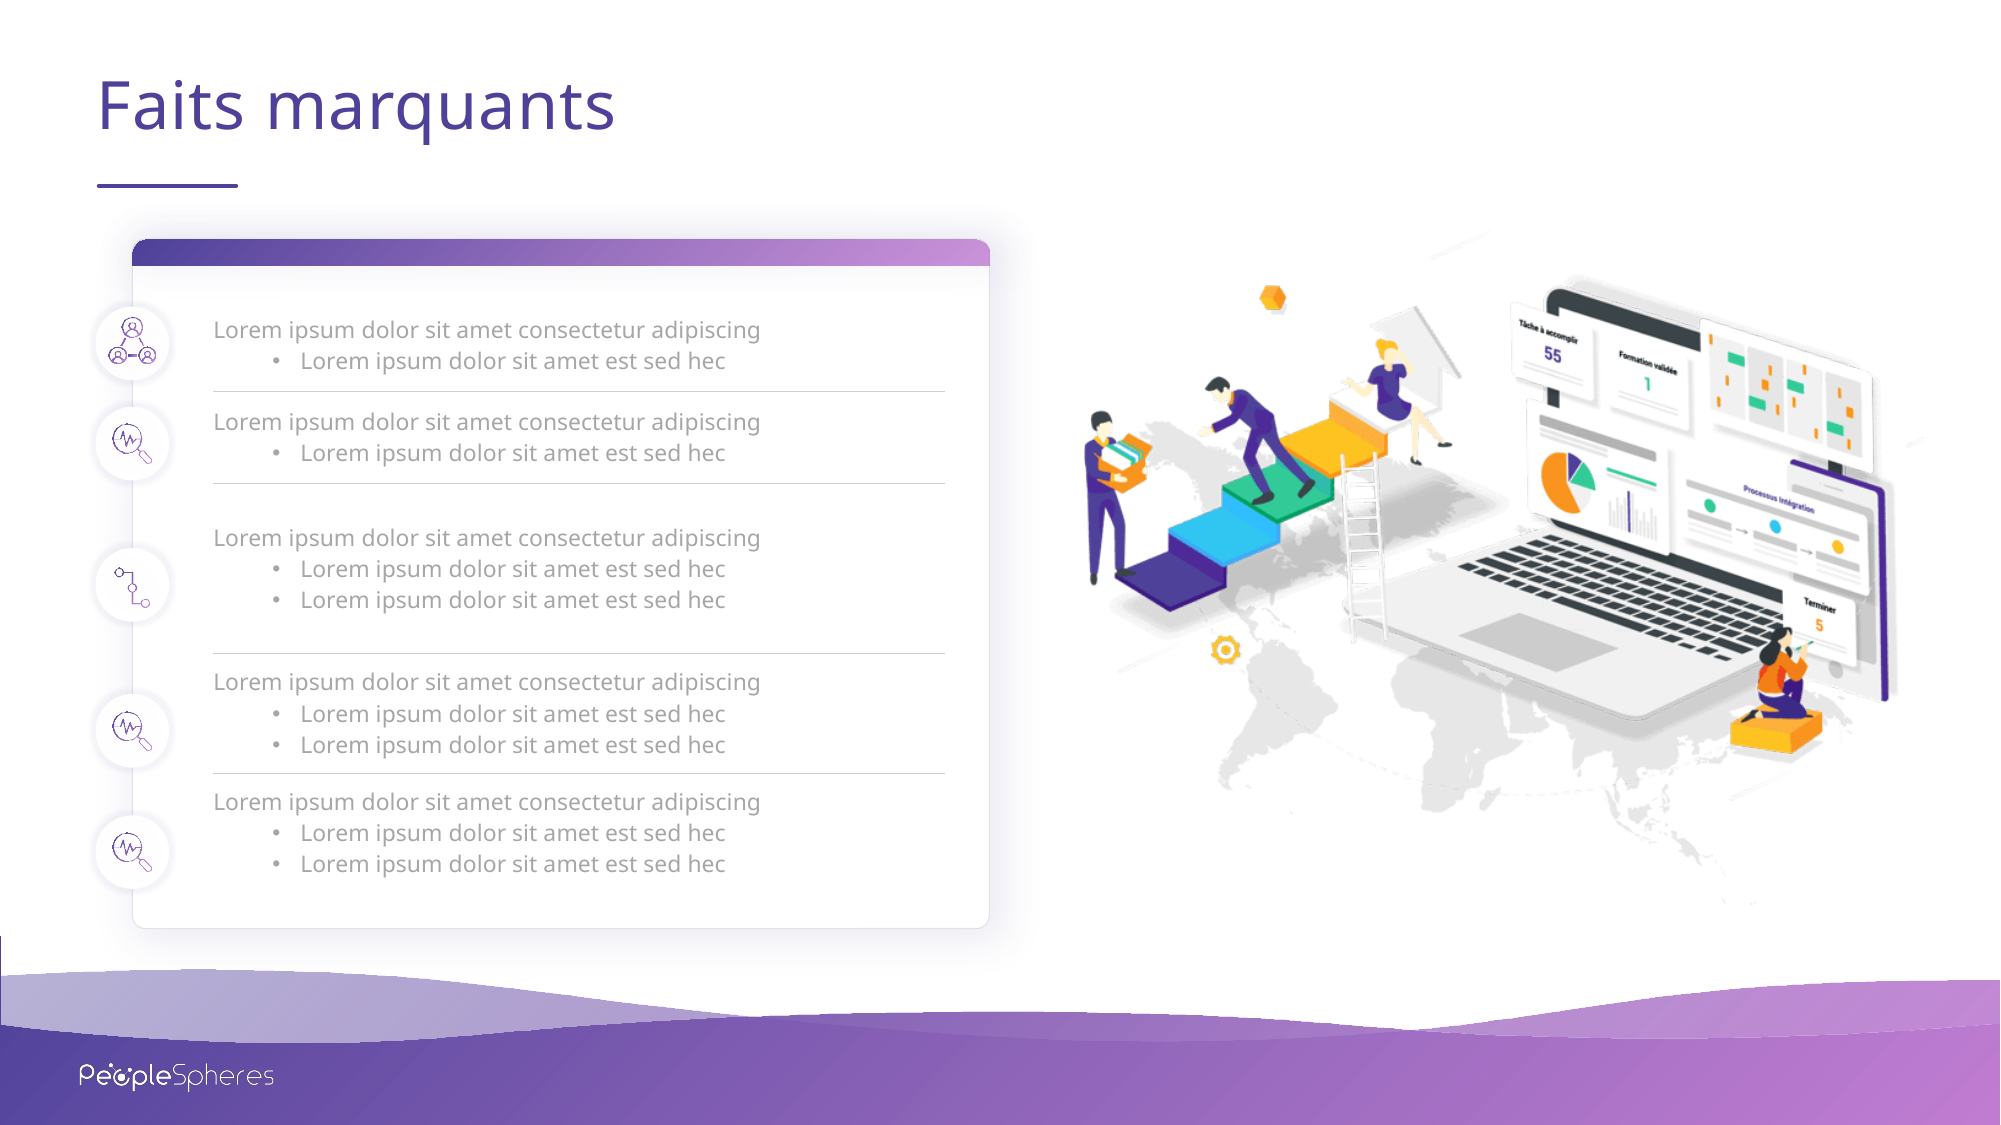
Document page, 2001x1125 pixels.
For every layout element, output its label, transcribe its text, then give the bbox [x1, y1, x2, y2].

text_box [95, 306, 169, 381]
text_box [0, 936, 2000, 1125]
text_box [95, 406, 169, 481]
text_box [132, 239, 990, 266]
picture [1084, 229, 1924, 906]
table_header Lorem ipsum dolor sit amet consectetur adipiscing Lorem ipsum dolor sit amet est sed hec [213, 299, 945, 391]
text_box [95, 694, 169, 768]
table_cell Lorem ipsum dolor sit amet consectetur adipiscing Lorem ipsum dolor sit amet est sed hec [213, 392, 945, 483]
table_cell Lorem ipsum dolor sit amet consectetur adipiscing Lorem ipsum dolor sit amet est sed hec Lorem ipsum dolor sit amet est sed hec [213, 654, 945, 773]
table_cell Lorem ipsum dolor sit amet consectetur adipiscing Lorem ipsum dolor sit amet est sed hec Lorem ipsum dolor sit amet est sed hec [213, 484, 945, 653]
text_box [95, 815, 169, 889]
table_cell Lorem ipsum dolor sit amet consectetur adipiscing Lorem ipsum dolor sit amet est sed hec Lorem ipsum dolor sit amet est sed hec [213, 774, 945, 892]
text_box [95, 548, 169, 622]
text_box [132, 266, 990, 929]
picture [79, 1063, 274, 1093]
text_box Faits marquants [96, 71, 1259, 157]
